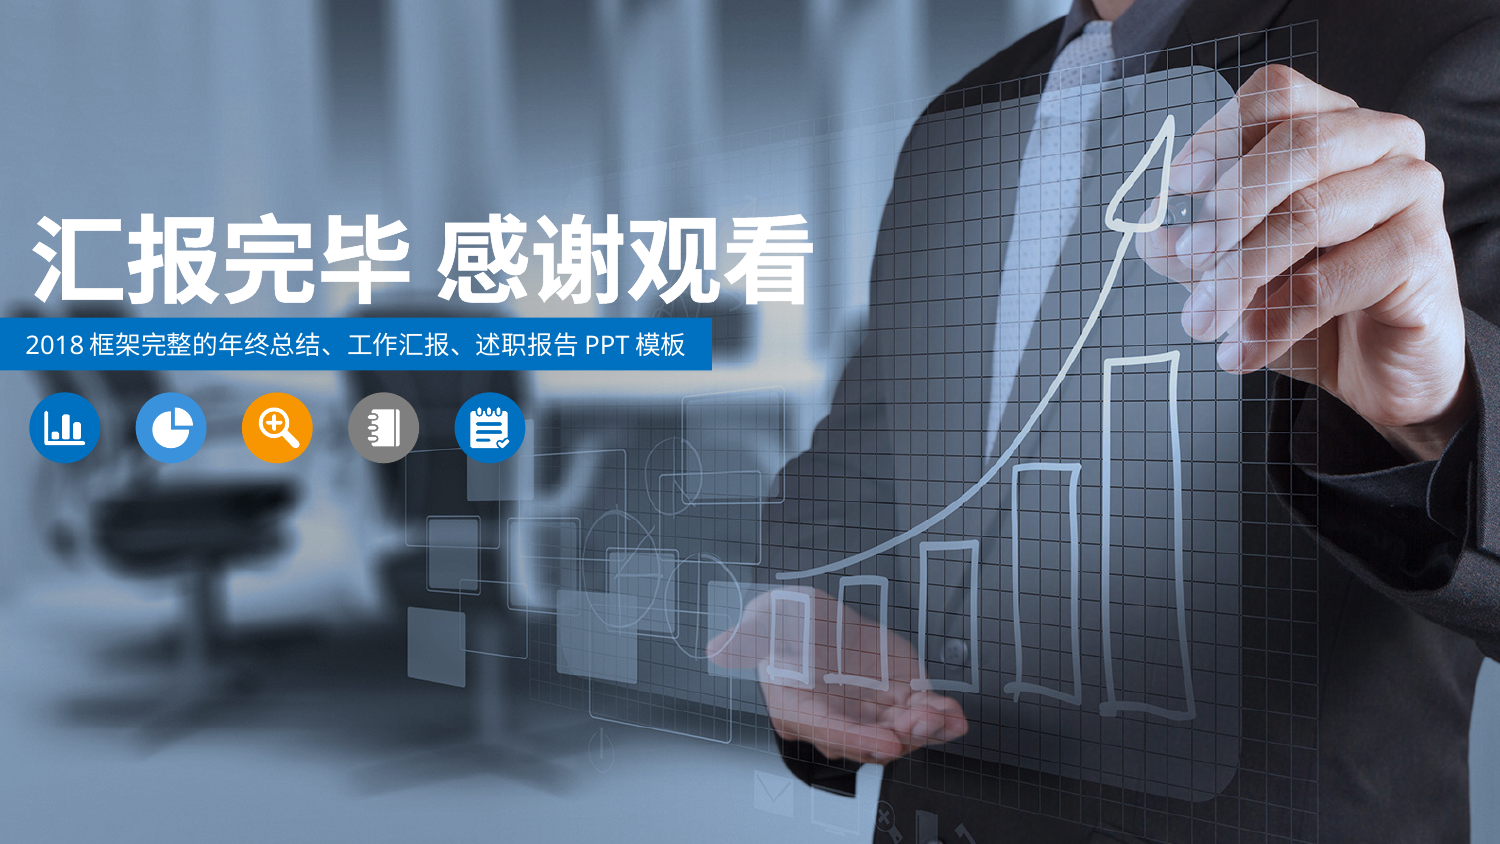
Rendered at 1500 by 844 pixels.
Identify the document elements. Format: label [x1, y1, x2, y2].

picture [0, 0, 1500, 844]
text_box [241, 392, 313, 464]
text_box [347, 392, 420, 464]
text_box [135, 392, 207, 464]
text_box [29, 392, 101, 464]
text_box [454, 392, 526, 464]
